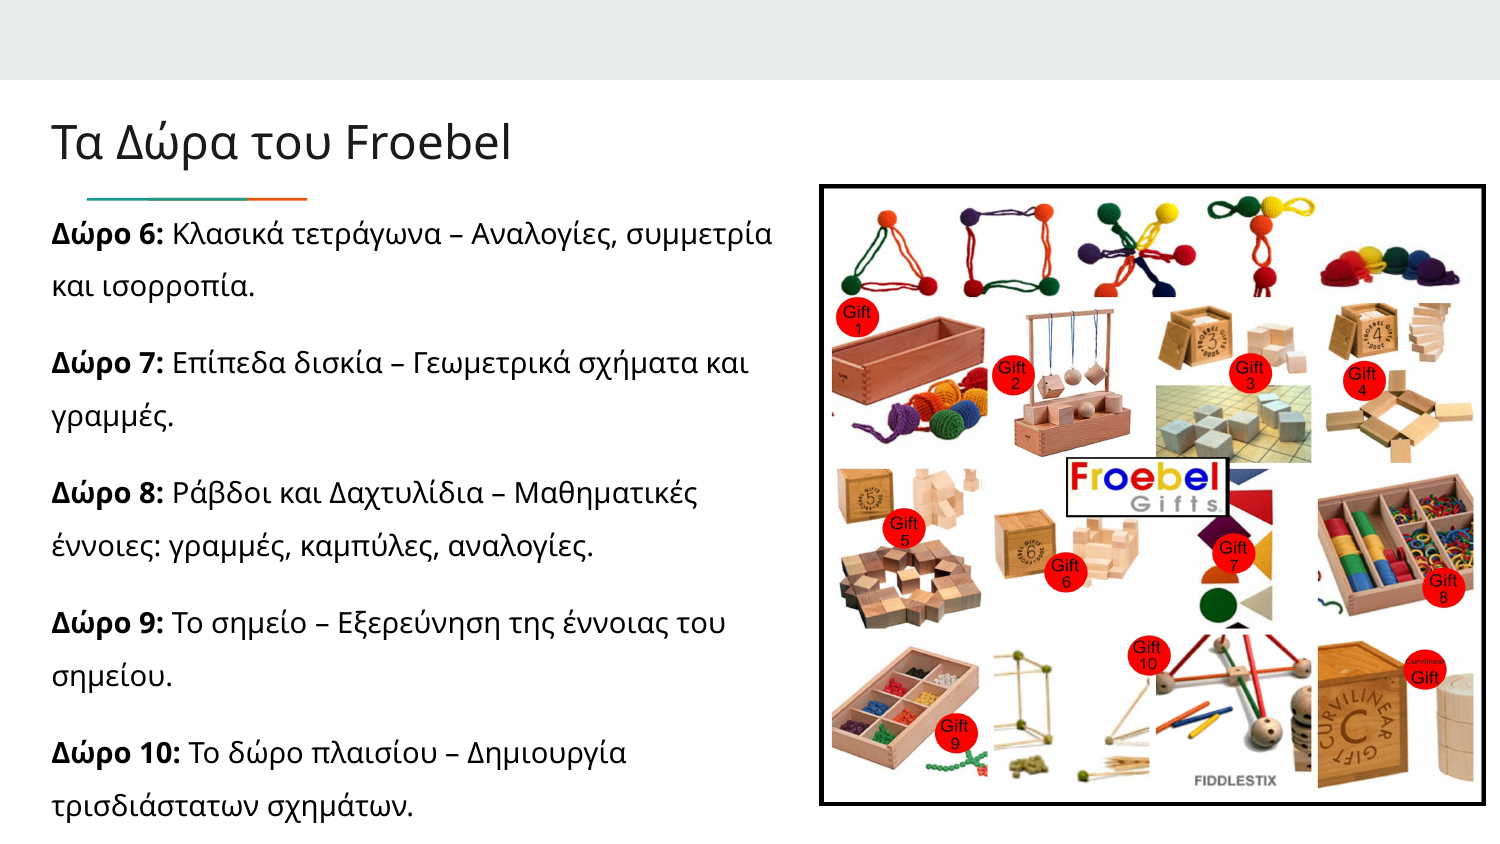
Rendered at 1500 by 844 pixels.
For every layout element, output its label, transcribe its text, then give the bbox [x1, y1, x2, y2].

list Δώρο 6: Κλασικά τετράγωνα – Αναλογίες, συμμετρία και ισορροπία. Δώρο 7: Επίπεδα δισκία – Γεωμετρικά σχήματα και γραμμές. Δώρο 8: Ράβδοι και Δαχτυλίδια – Μαθηματικές έννοιες: γραμμές, καμπύλες, αναλογίες. Δώρο 9: Το σημείο – Εξερεύνηση της έννοιας του σημείου. Δώρο 10: Το δώρο πλαισίου – Δημιουργία τρισδιάστατων σχημάτων. [36, 214, 814, 805]
title Τα Δώρα του Froebel [36, 97, 1328, 185]
picture [819, 184, 1486, 807]
